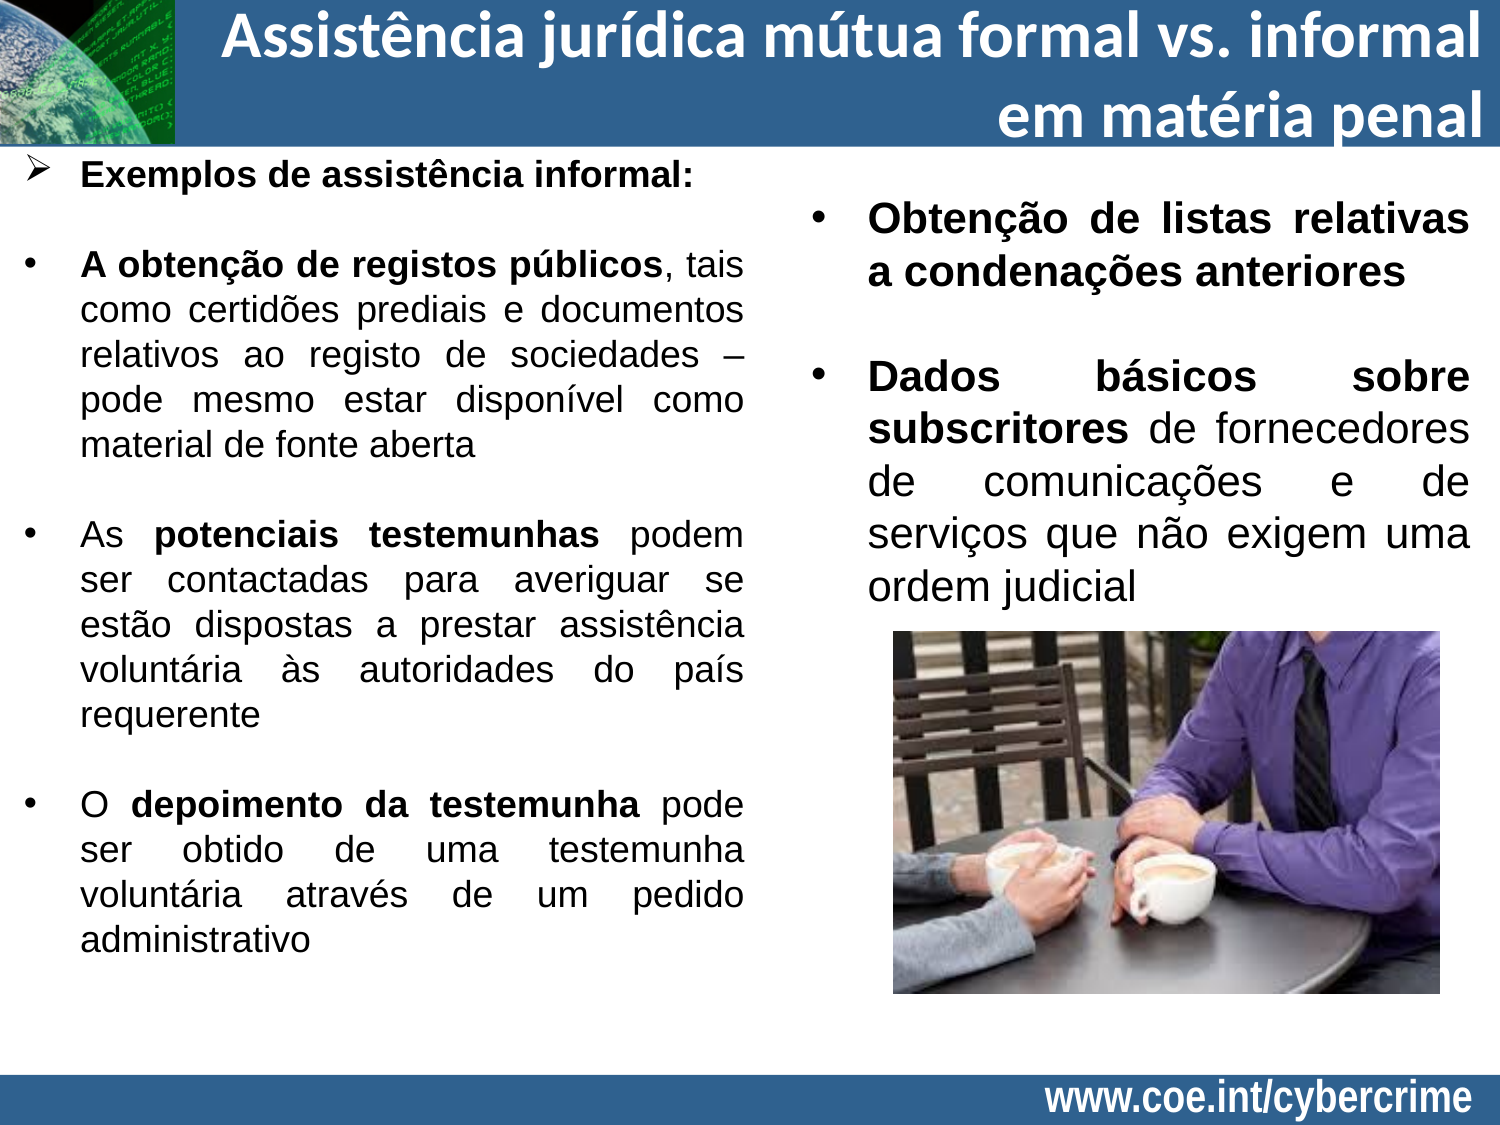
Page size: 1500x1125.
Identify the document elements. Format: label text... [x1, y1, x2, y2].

text_box Exemplos de assistência informal: A obtenção de registos públicos, tais como certidões prediais e documentos relativos ao registo de sociedades – pode mesmo estar disponível como material de fonte aberta As potenciais testemunhas podem ser contactadas para averiguar se estão dispostas a prestar assistência voluntária às autoridades do país requerente O depoimento da testemunha pode ser obtido de uma testemunha voluntária através de um pedido administrativo [9, 142, 760, 967]
text_box Obtenção de listas relativas a condenações anteriores Dados básicos sobre subscritores de fornecedores de comunicações e de serviços que não exigem uma ordem judicial [796, 182, 1486, 618]
text_box www.coe.int/cybercrime [1030, 1059, 1500, 1125]
picture [893, 631, 1441, 994]
picture [0, 0, 175, 144]
text_box Assistência jurídica mútua formal vs. informal em matéria penal [179, 0, 1500, 149]
text_box [0, 1073, 1030, 1125]
